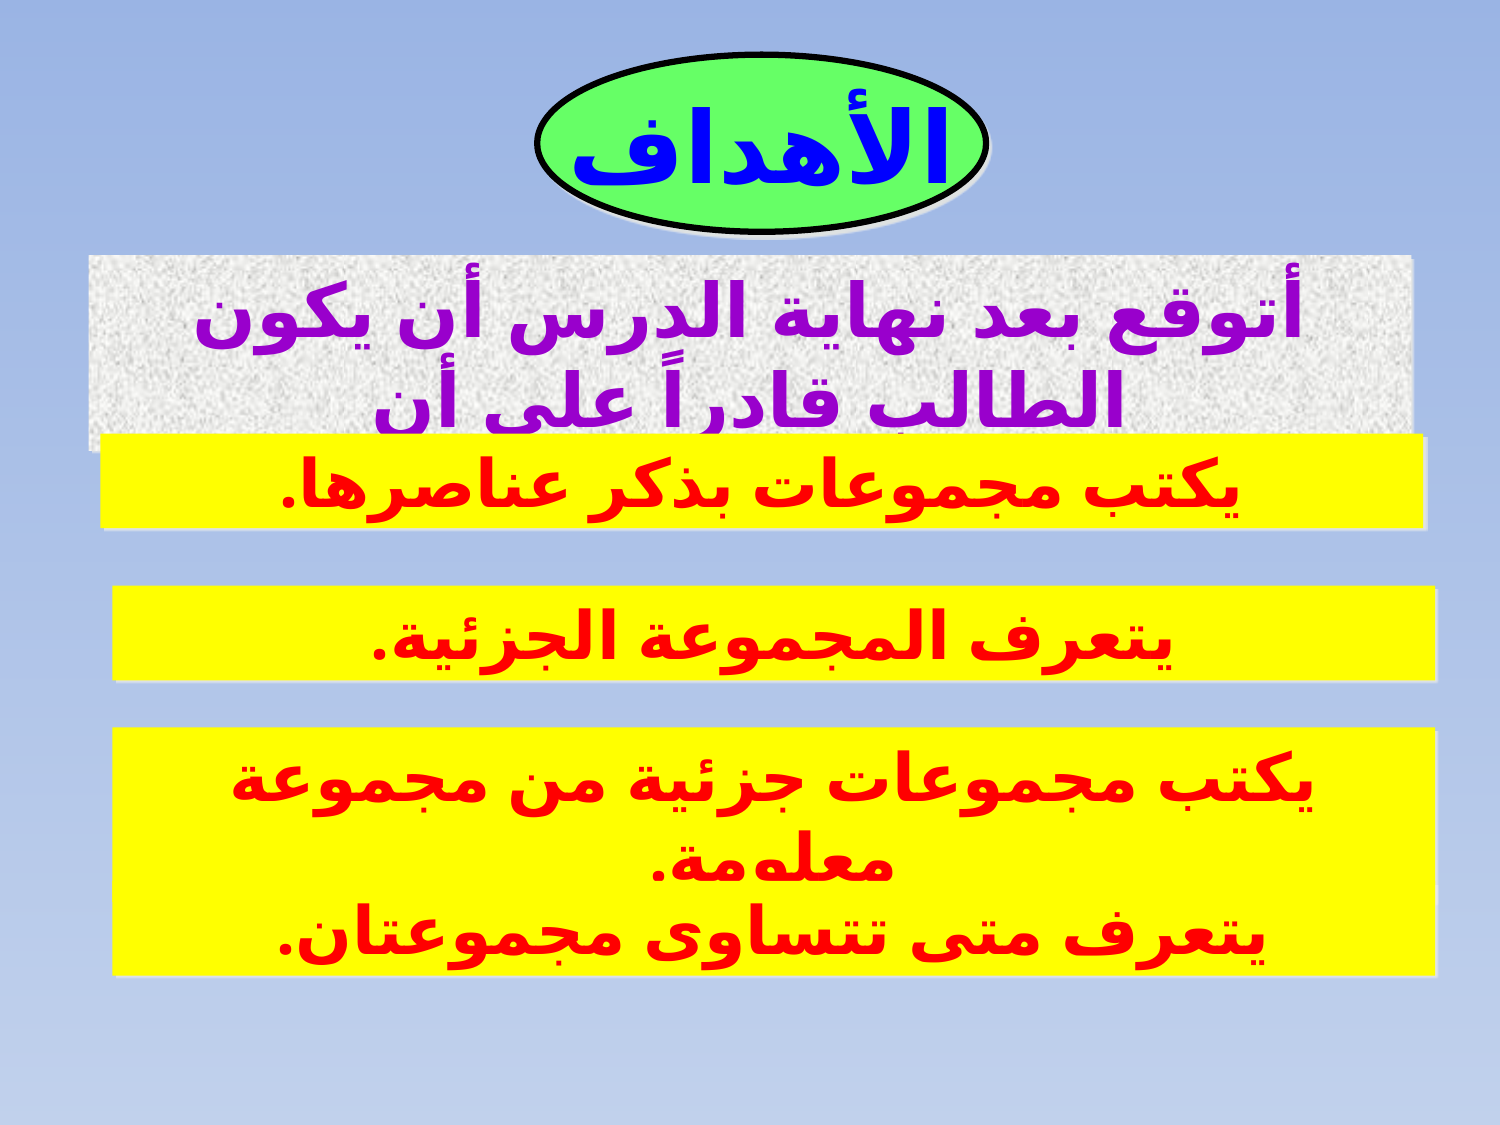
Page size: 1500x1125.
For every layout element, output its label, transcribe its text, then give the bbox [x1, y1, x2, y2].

text_box يتعرف متى تتساوى مجموعتان. [112, 880, 1436, 976]
text_box أتوقع بعد نهاية الدرس أن يكون الطالب قادراً على أن [88, 255, 1412, 451]
text_box يكتب مجموعات بذكر عناصرها. [100, 433, 1424, 529]
text_box يكتب مجموعات جزئية من مجموعة معلومة. [112, 727, 1436, 880]
text_box يتعرف المجموعة الجزئية. [112, 585, 1436, 681]
text_box الأهداف [537, 54, 987, 232]
